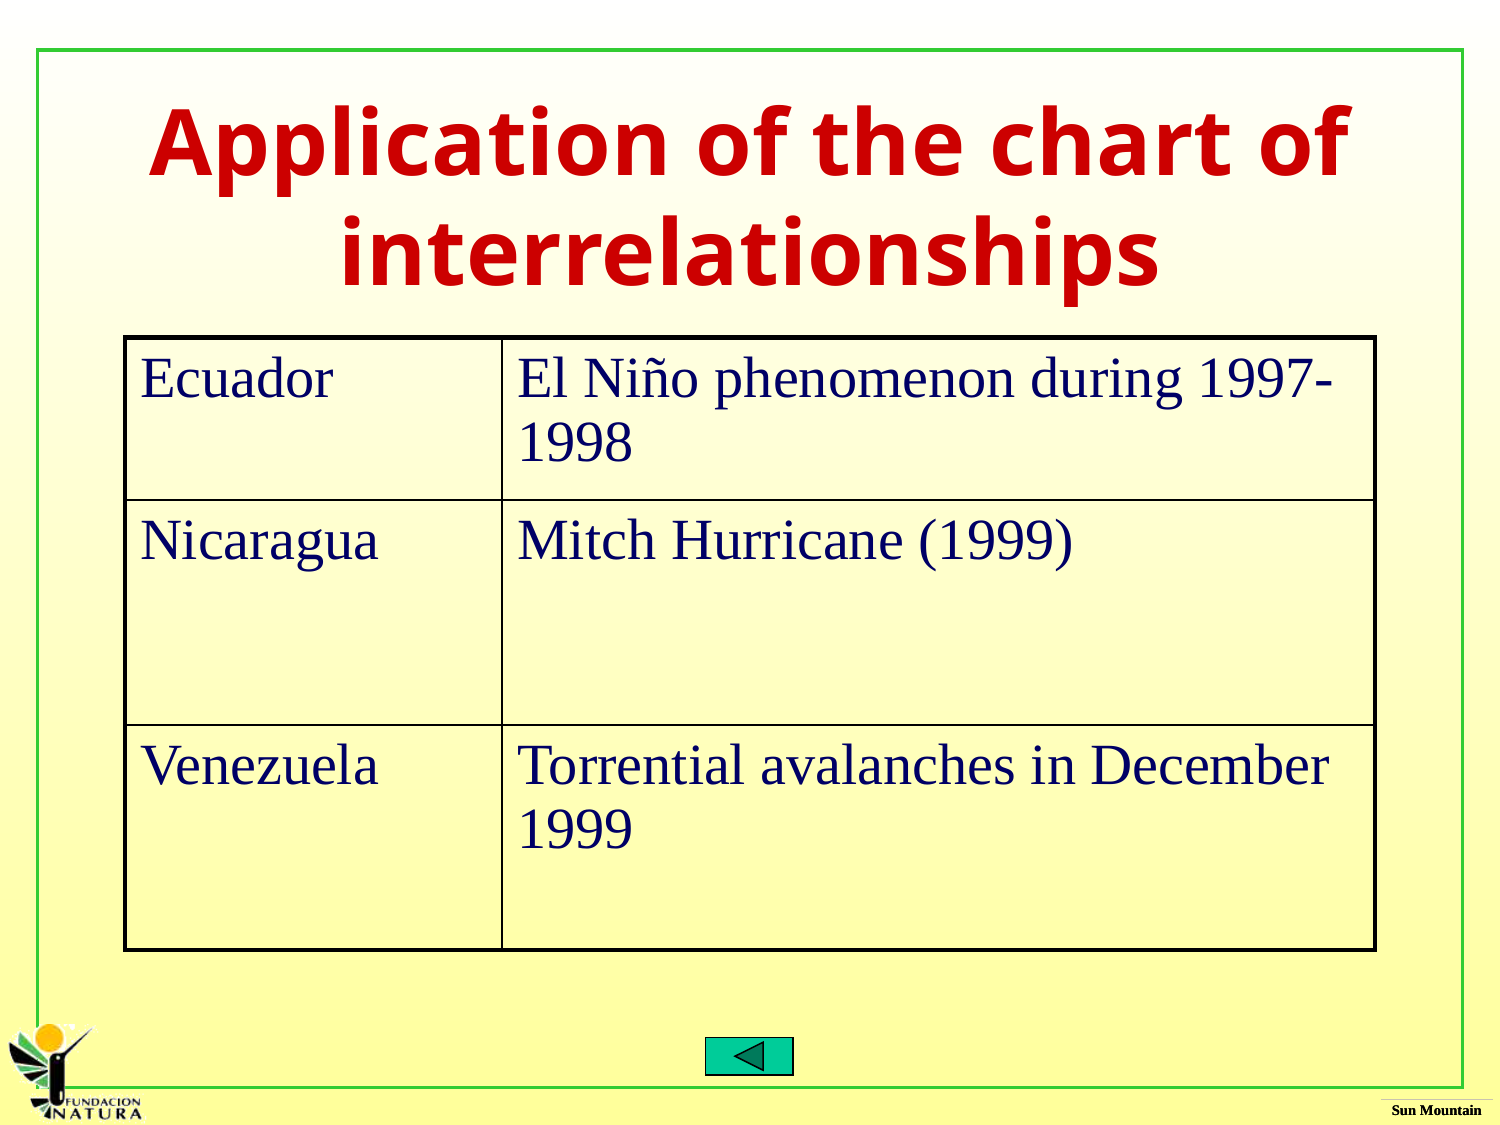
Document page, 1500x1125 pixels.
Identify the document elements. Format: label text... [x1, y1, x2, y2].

table_cell Venezuela [127, 726, 501, 948]
table_cell Mitch Hurricane (1999) [503, 501, 1373, 724]
table_cell Torrential avalanches in December 1999 [503, 726, 1373, 948]
text_box [705, 1037, 793, 1075]
table_header El Niño phenomenon during 1997-1998 [503, 340, 1373, 499]
table_cell Nicaragua [127, 501, 501, 724]
table_header Ecuador [127, 340, 501, 499]
title Application of the chart of interrelationships [112, 99, 1388, 288]
